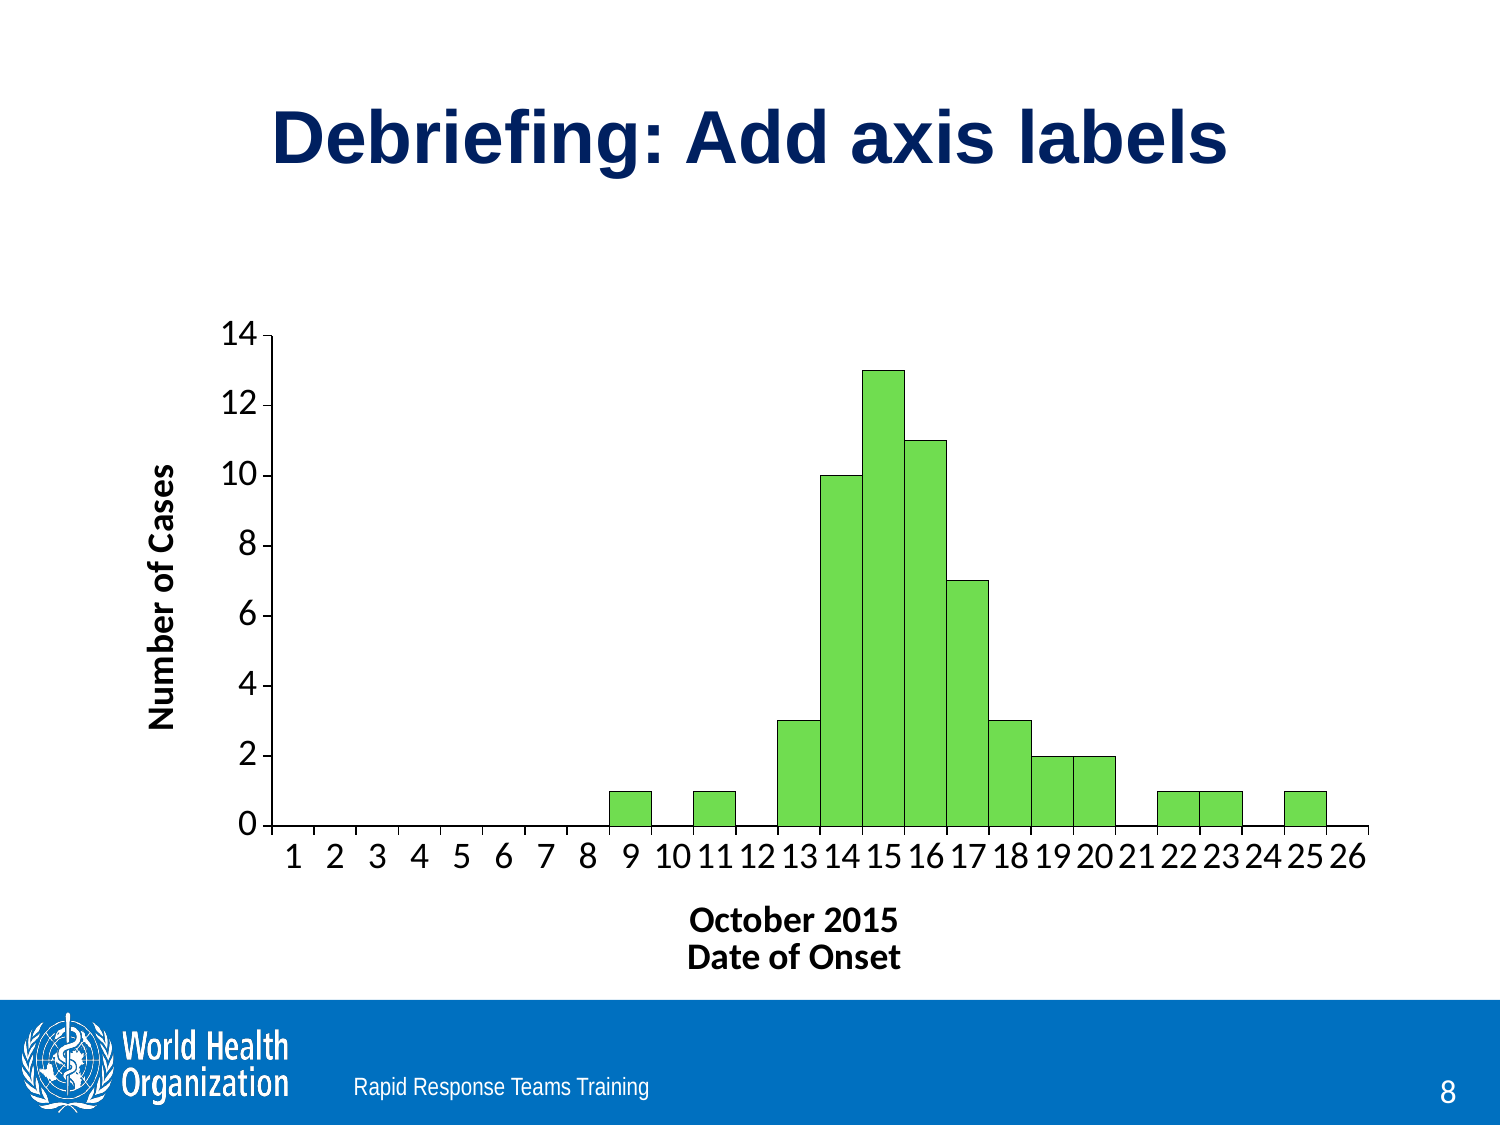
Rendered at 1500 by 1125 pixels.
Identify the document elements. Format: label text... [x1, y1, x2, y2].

chart [106, 302, 1395, 1016]
text_box Debriefing: Add axis labels [62, 81, 1439, 244]
picture [21, 1012, 288, 1113]
